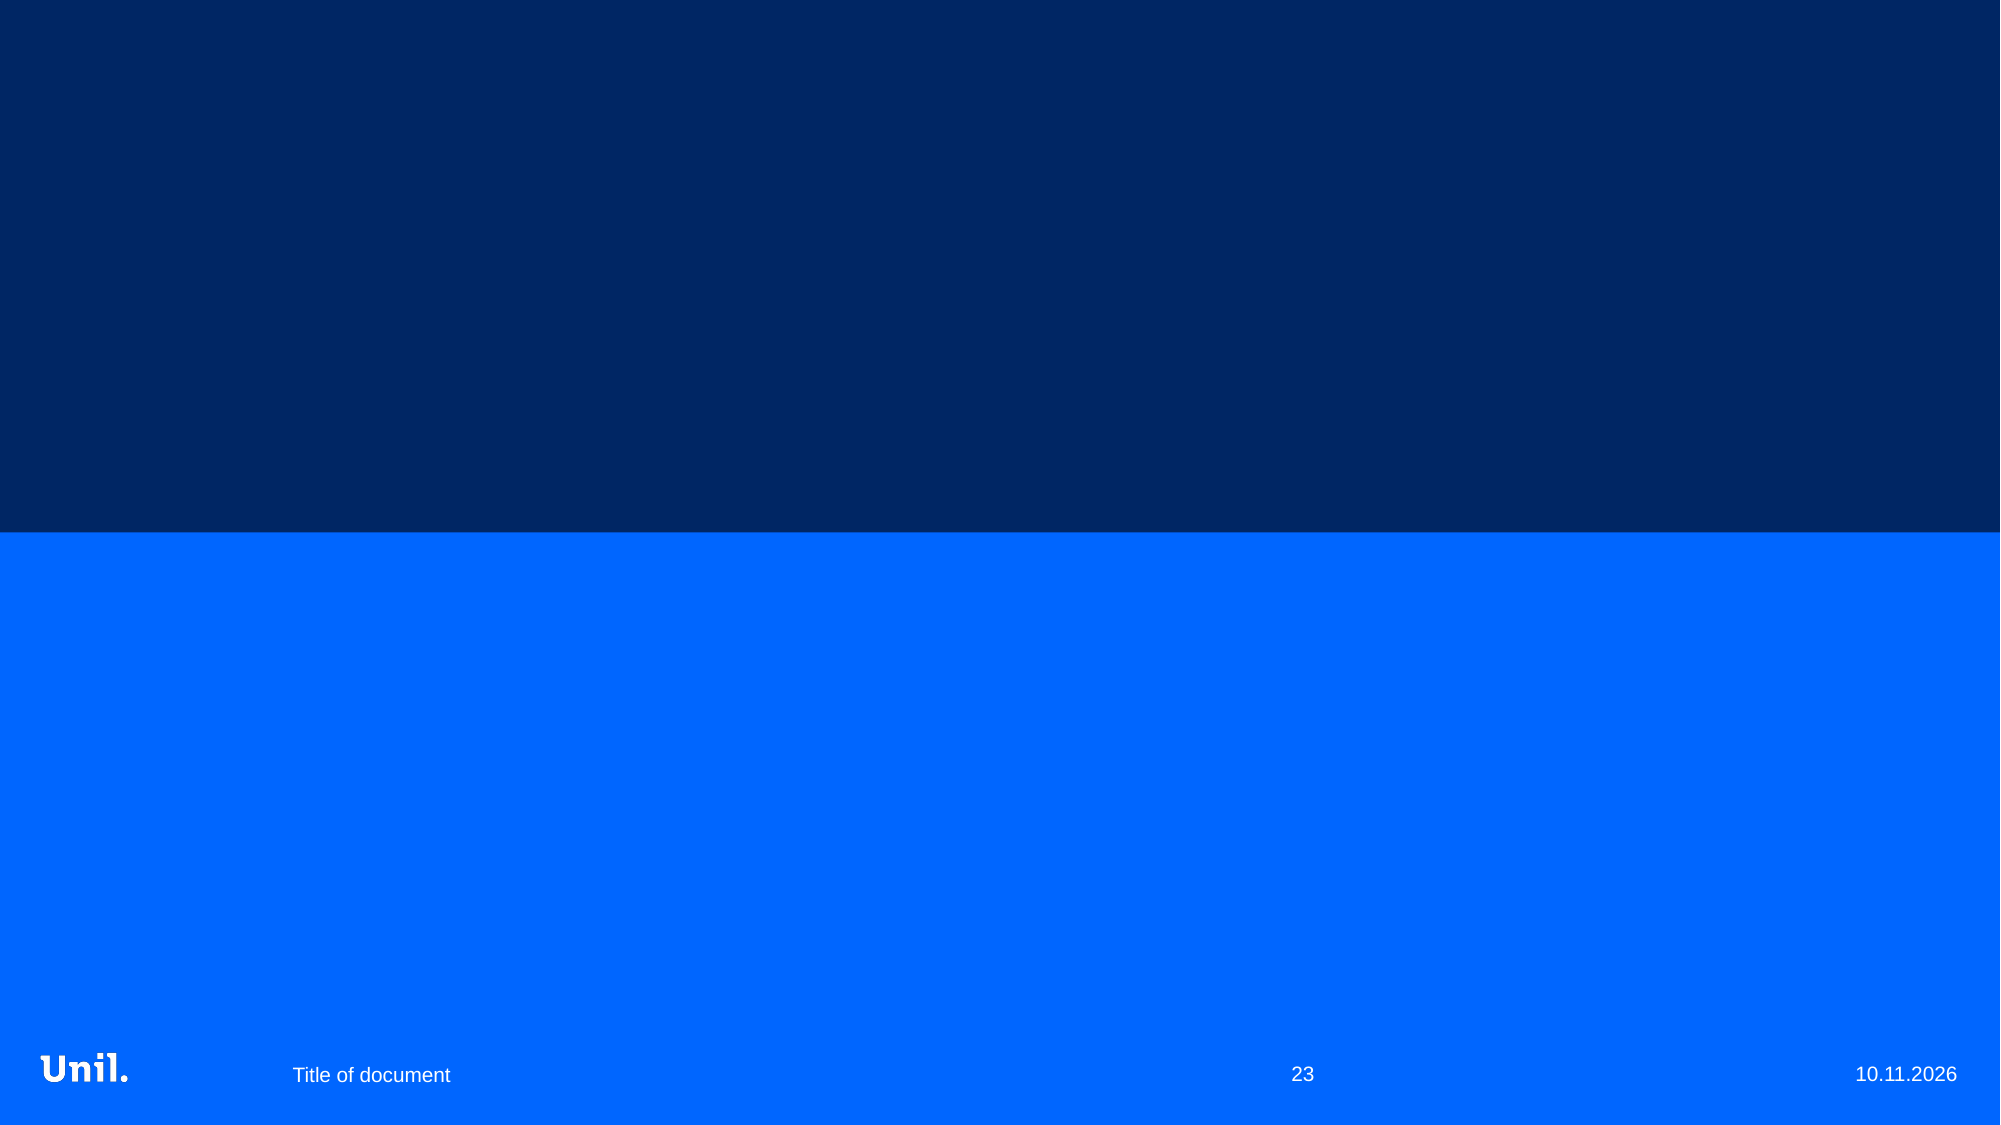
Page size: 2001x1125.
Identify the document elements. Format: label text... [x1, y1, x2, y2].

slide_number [1789, 1026, 1958, 1086]
picture [27, 1042, 141, 1095]
footer Title of document [292, 1011, 1048, 1087]
slide_number 23 [1250, 1037, 1355, 1086]
